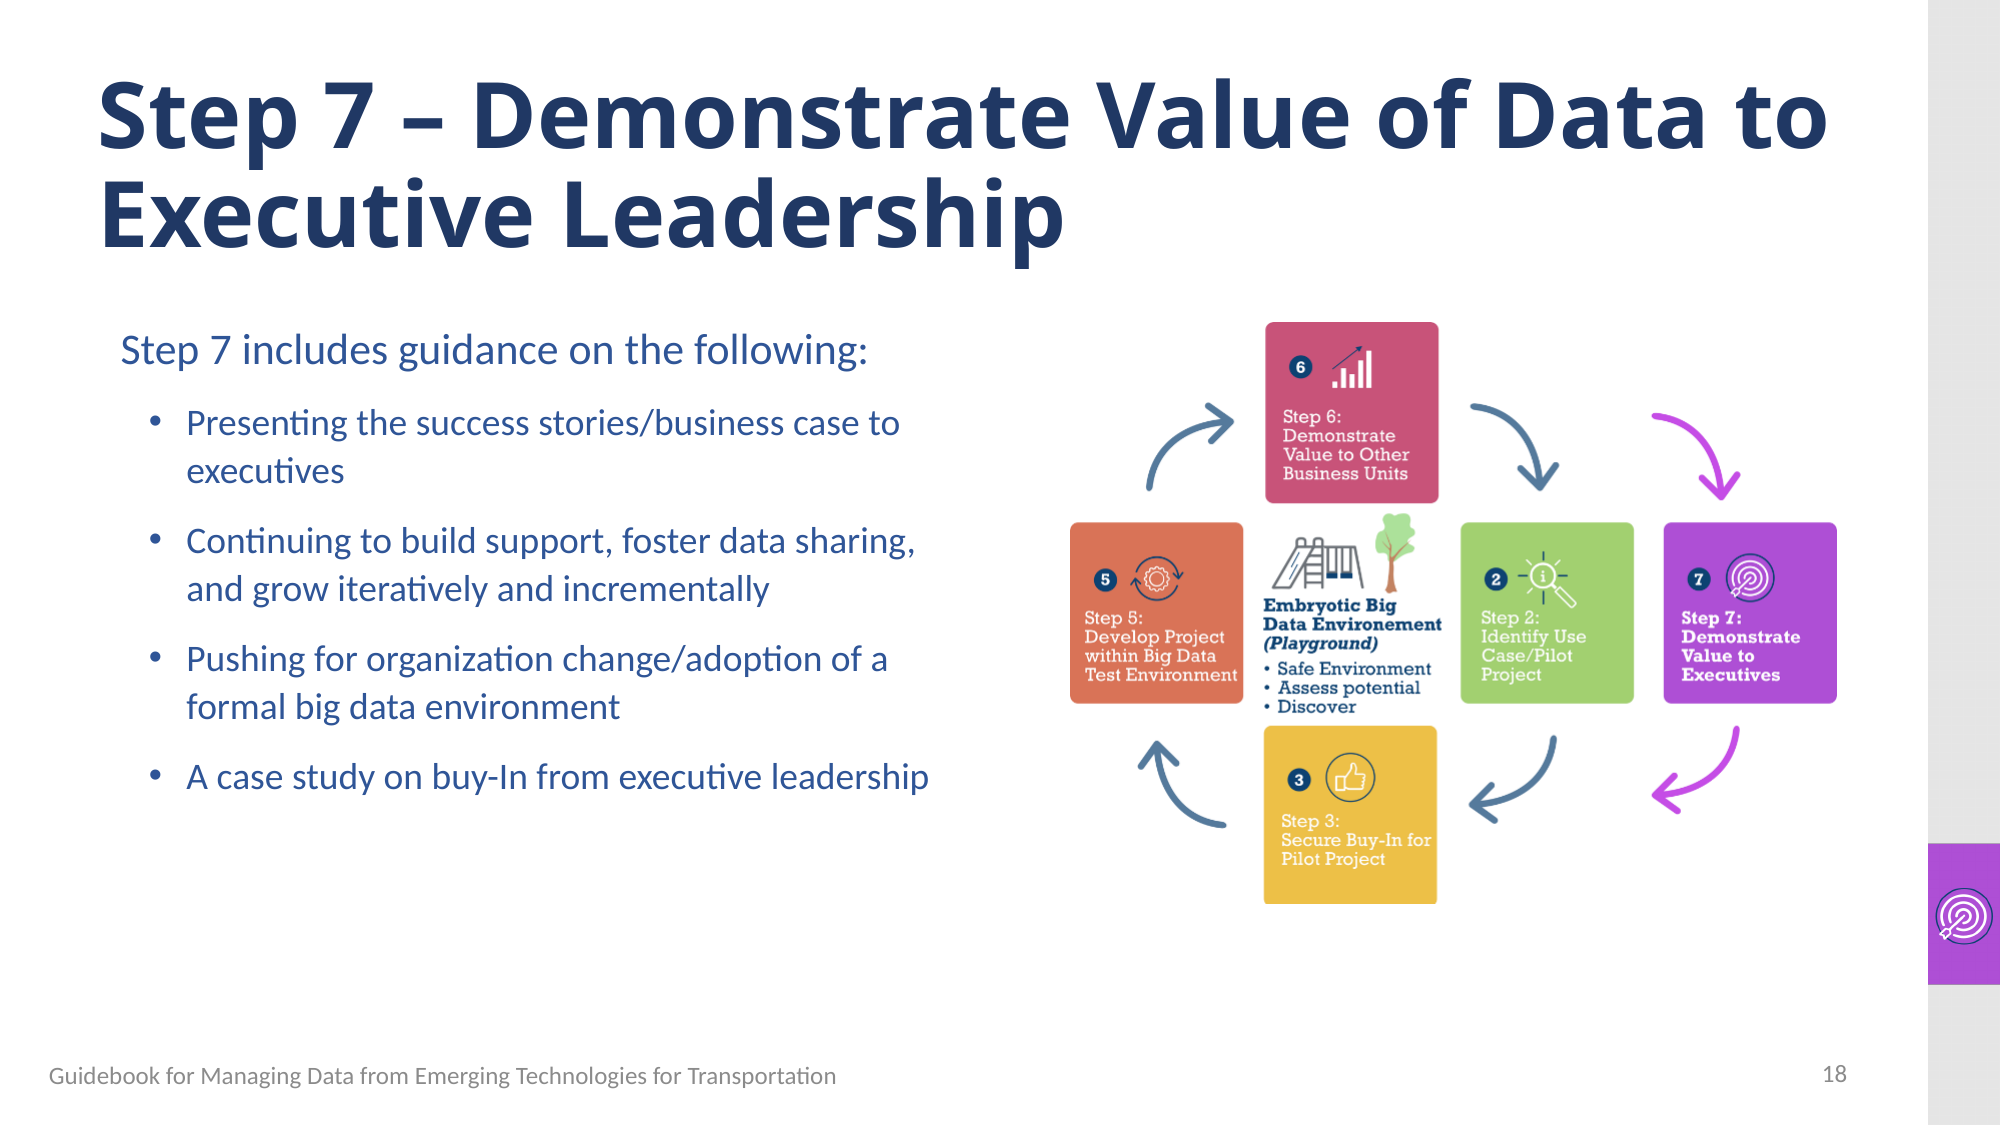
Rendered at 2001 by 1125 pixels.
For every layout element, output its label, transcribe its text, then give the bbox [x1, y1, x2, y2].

picture [1928, 0, 2000, 1125]
footer Guidebook for Managing Data from Emerging Technologies for Transportation [24, 1044, 864, 1105]
picture [1070, 322, 1837, 904]
text_box Step 7 – Demonstrate Value of Data to Executive Leadership [82, 59, 1863, 278]
slide_number 18 [1412, 1042, 1863, 1103]
text_box Step 7 includes guidance on the following: Presenting the success stories/business case to executives Continuing to build support, foster data sharing, and grow iteratively and incrementally Pushing for organization change/adoption of a formal big data environment A case study on buy-In from executive leadership [105, 309, 978, 949]
